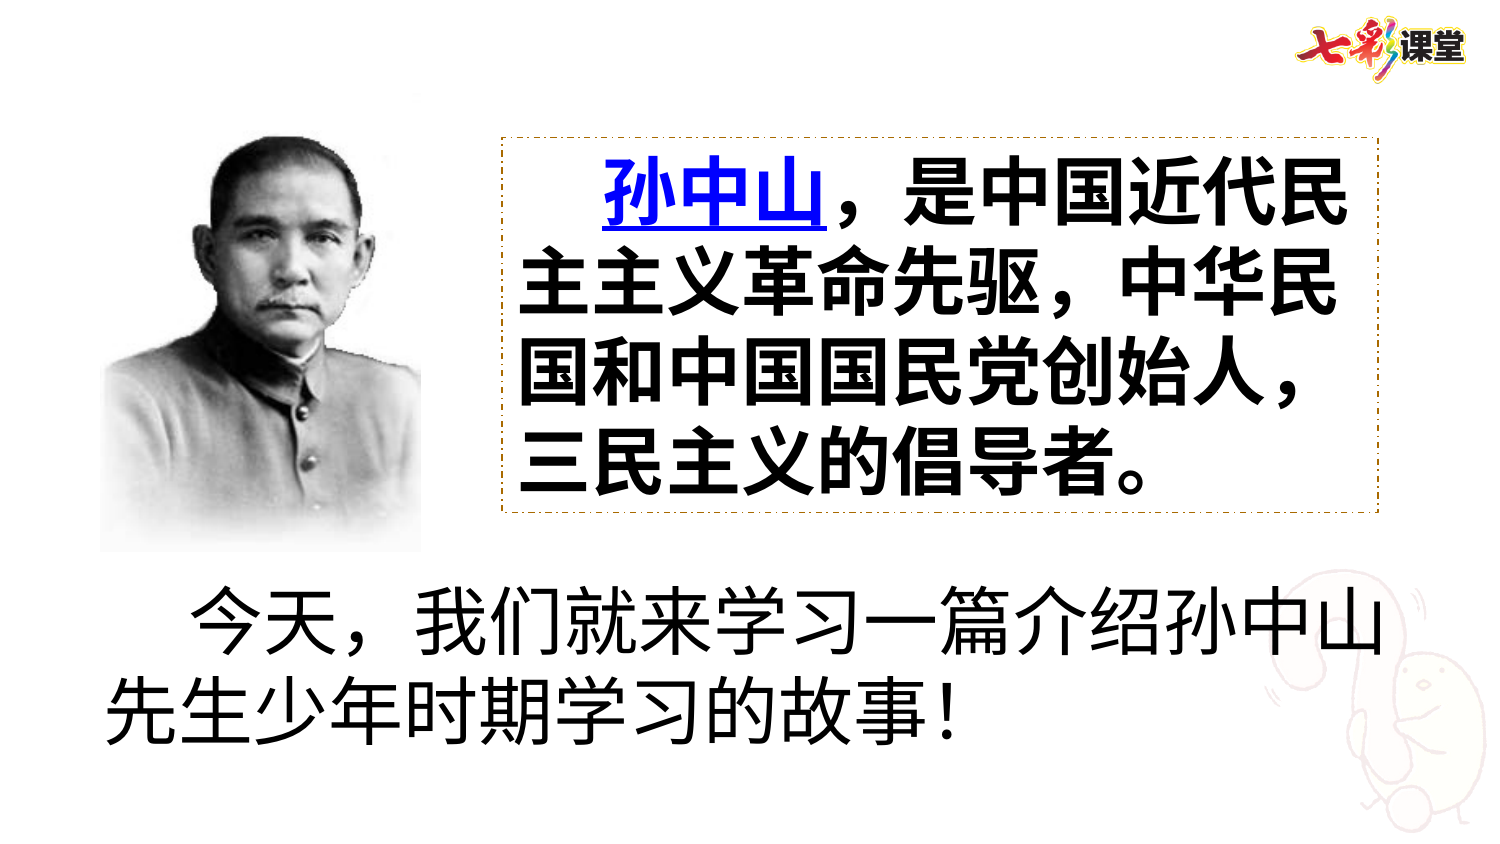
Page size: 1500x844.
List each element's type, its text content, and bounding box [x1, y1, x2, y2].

text_box 今天，我们就来学习一篇介绍孙中山先生少年时期学习的故事！ [88, 567, 1446, 763]
picture [1293, 15, 1468, 84]
text_box 孙中山，是中国近代民主主义革命先驱，中华民国和中国国民党创始人，三民主义的倡导者。 [501, 137, 1378, 513]
picture [100, 93, 421, 552]
